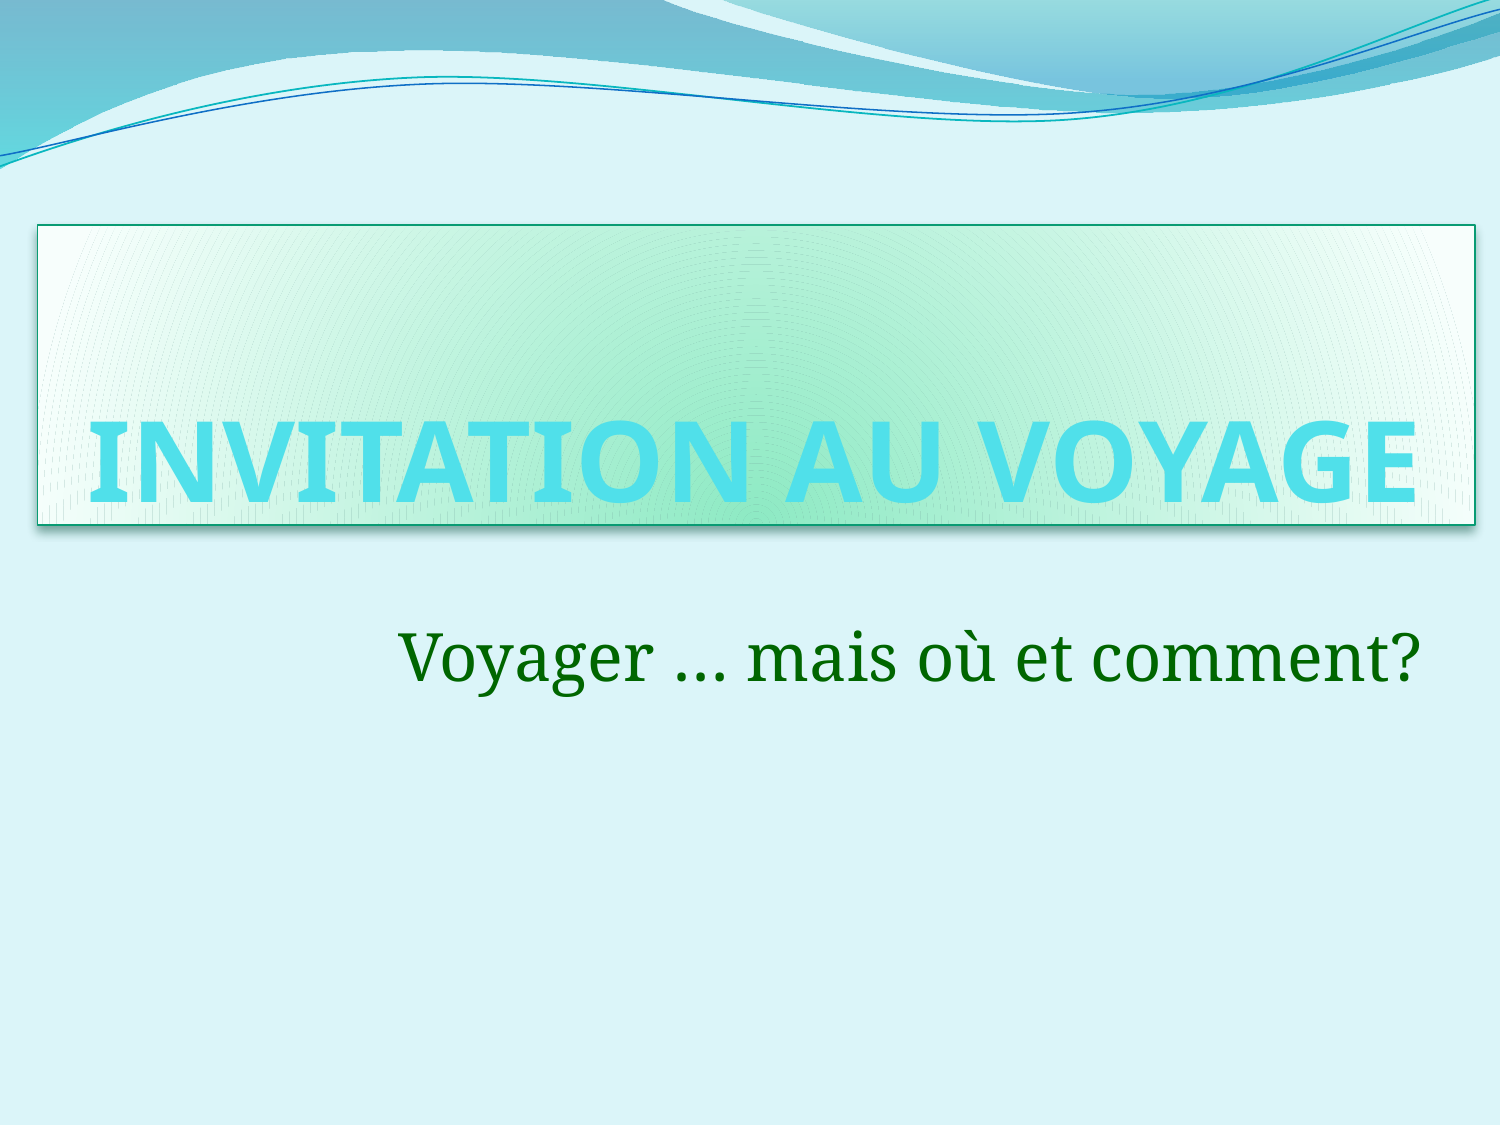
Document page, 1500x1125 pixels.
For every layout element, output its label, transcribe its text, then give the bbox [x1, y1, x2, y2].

title INVITATION AU VOYAGE [37, 224, 1476, 526]
subtitle Voyager … mais où et comment? [37, 529, 1450, 818]
